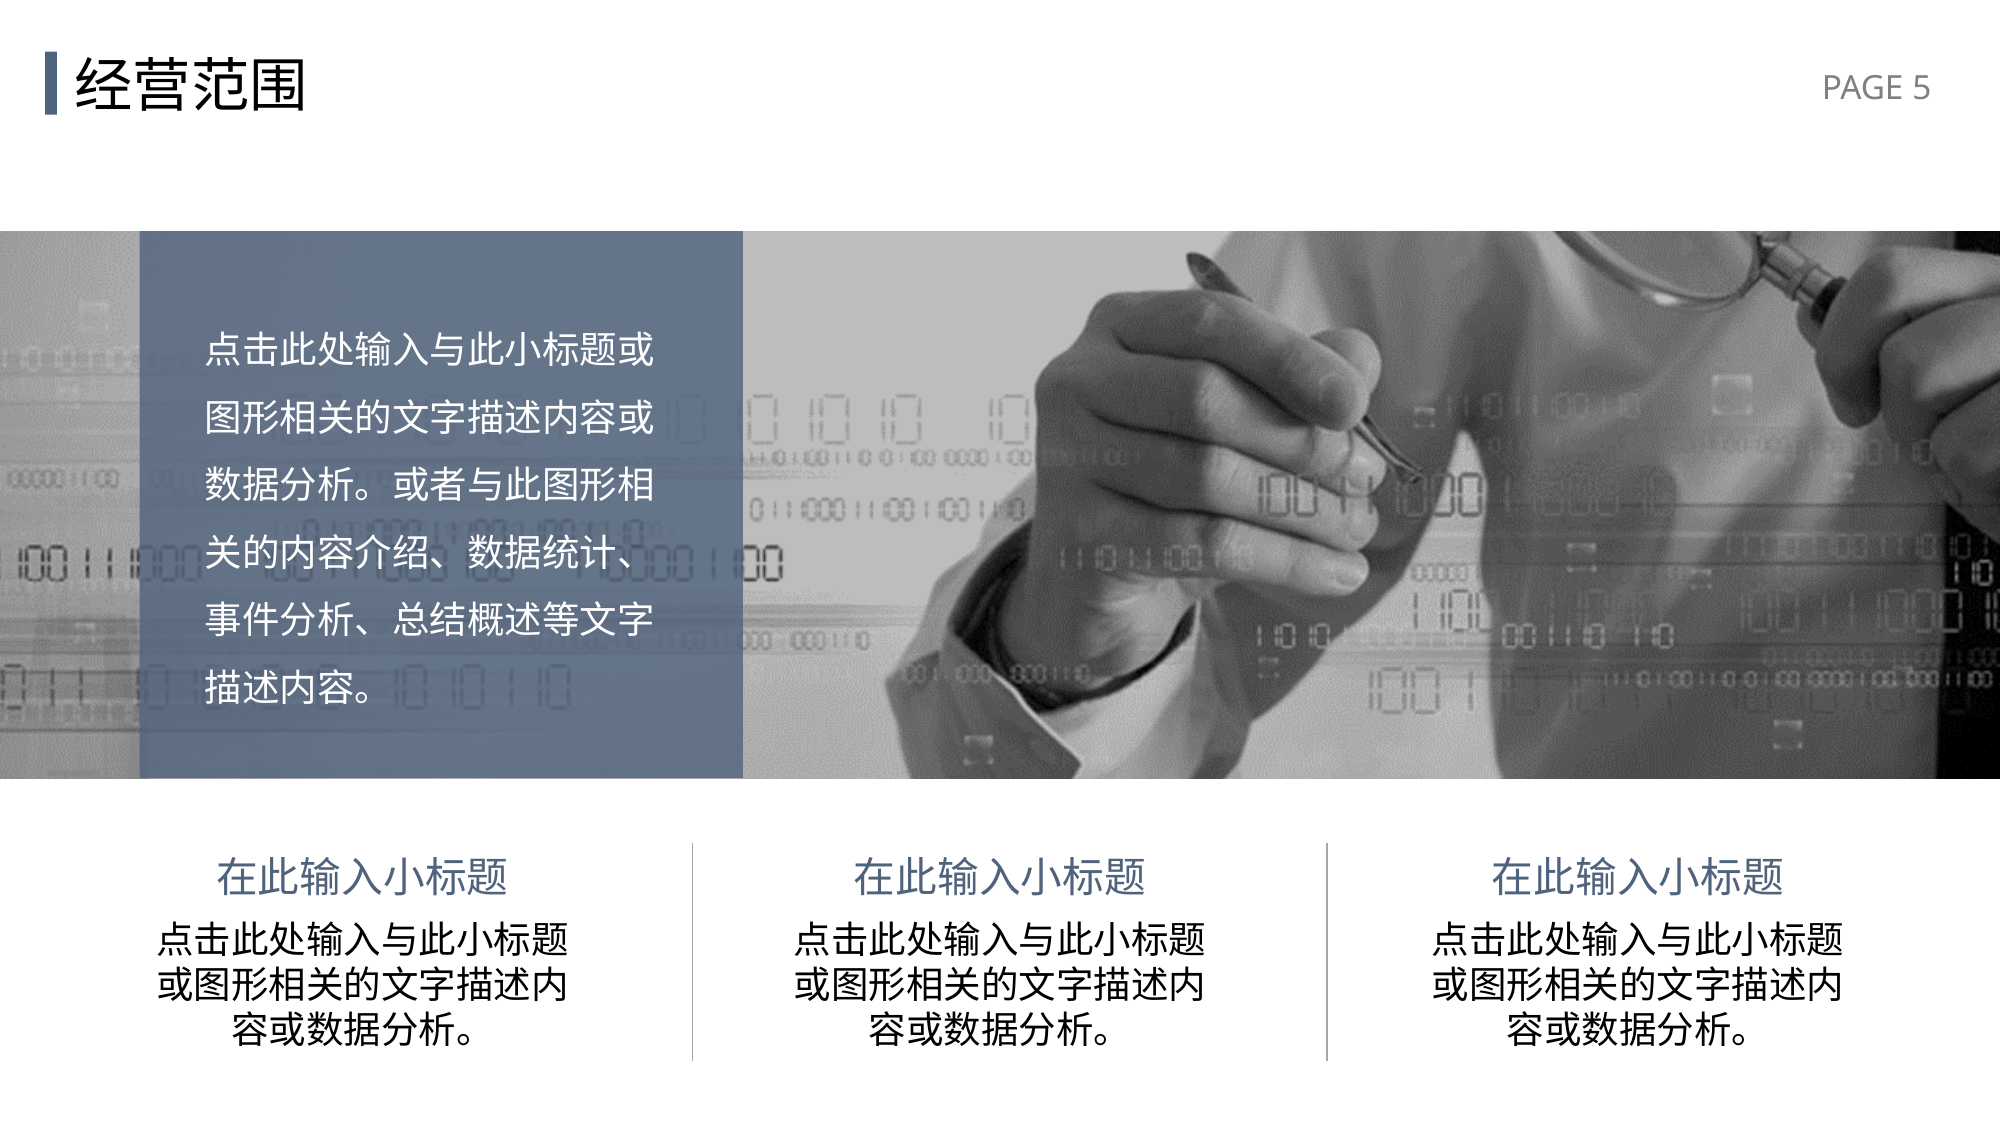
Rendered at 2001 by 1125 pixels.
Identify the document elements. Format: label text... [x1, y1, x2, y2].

picture [0, 231, 2000, 779]
text_box 在此输入小标题 [1402, 843, 1874, 909]
text_box 在此输入小标题 [764, 843, 1236, 909]
text_box 点击此处输入与此小标题或图形相关的文字描述内容或数据分析。 [764, 909, 1236, 1059]
text_box 点击此处输入与此小标题或图形相关的文字描述内容或数据分析。 [1402, 909, 1874, 1059]
text_box 在此输入小标题 [126, 843, 598, 909]
title 经营范围 [59, 40, 522, 126]
text_box 点击此处输入与此小标题或图形相关的文字描述内容或数据分析。 [126, 909, 598, 1059]
